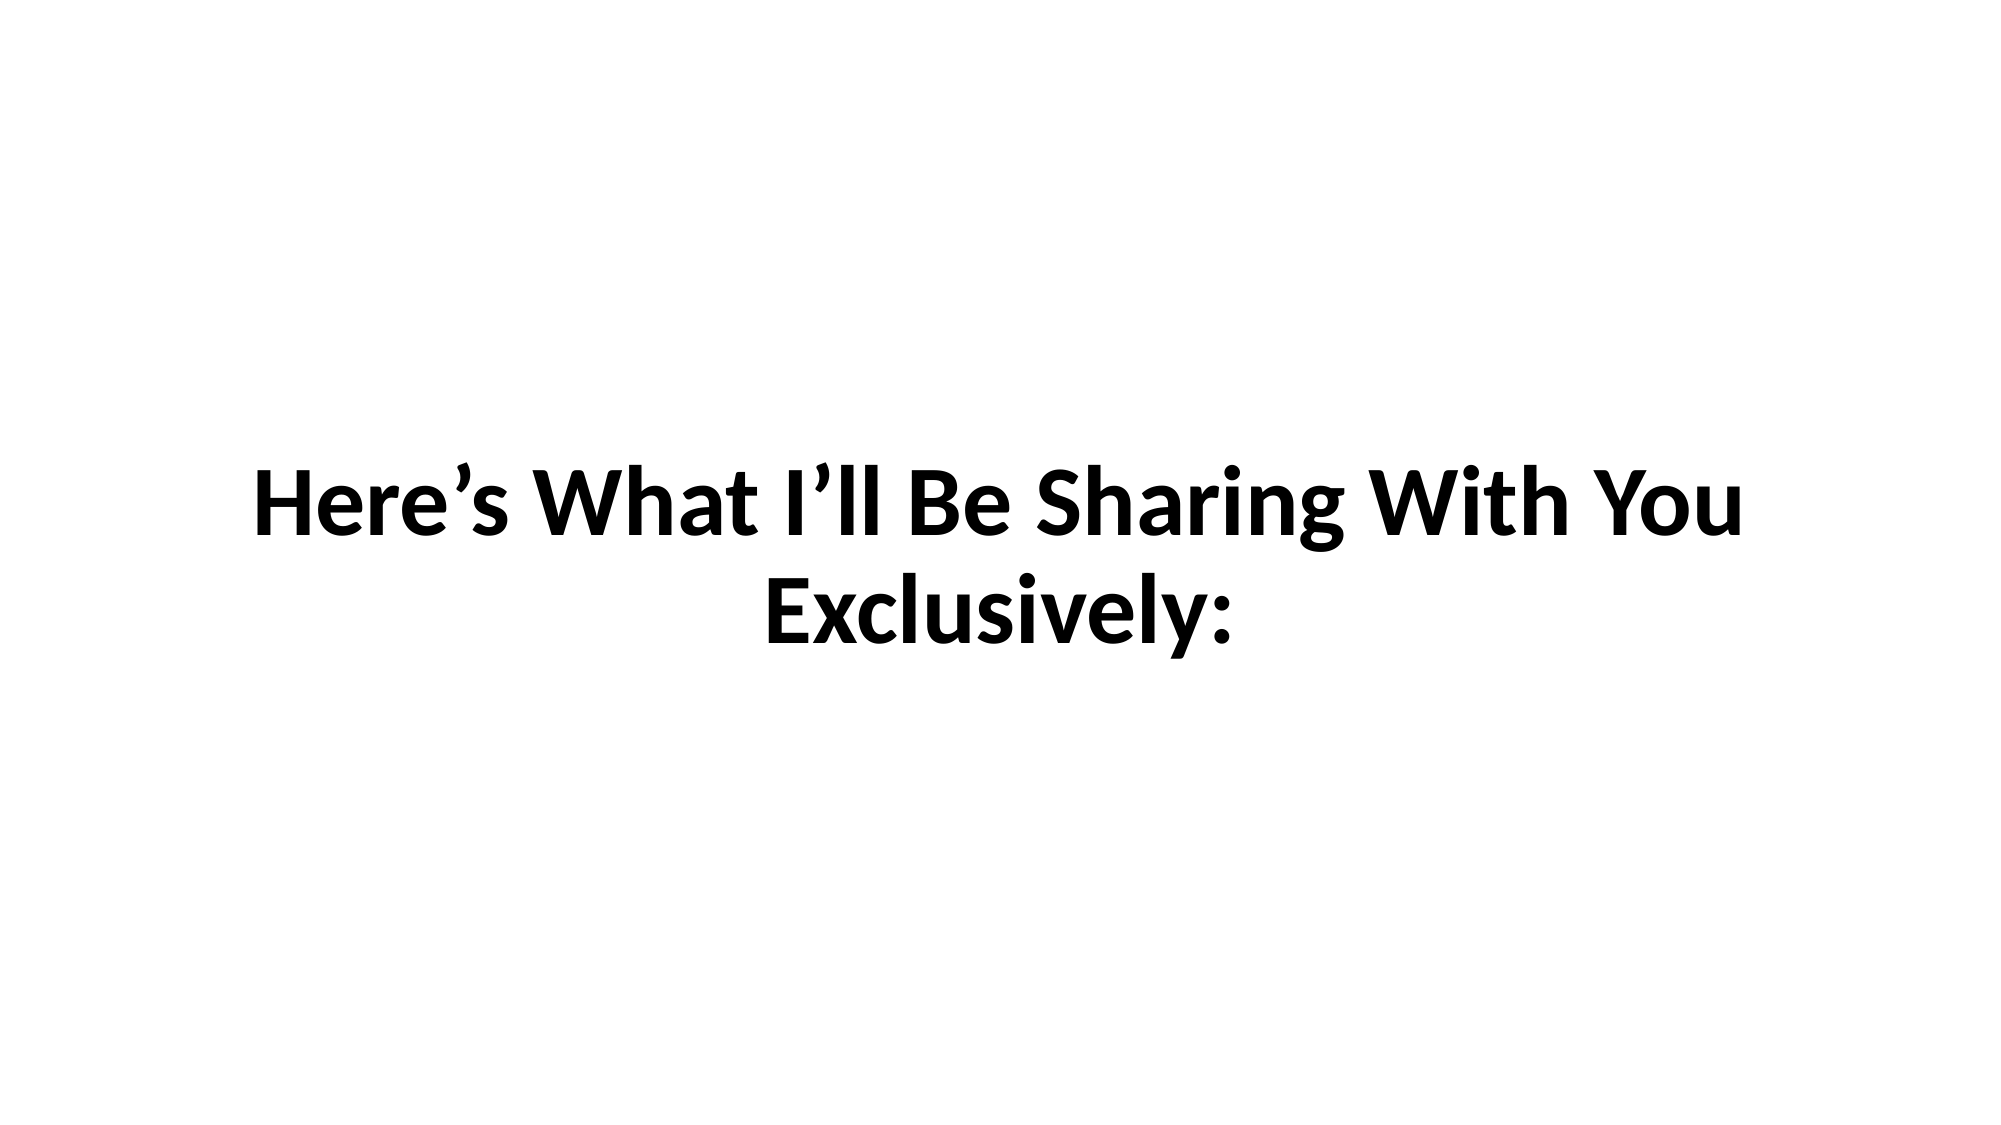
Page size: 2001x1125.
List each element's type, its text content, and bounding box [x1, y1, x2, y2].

title Here’s What I’ll Be Sharing With You Exclusively: [137, 611, 1863, 830]
